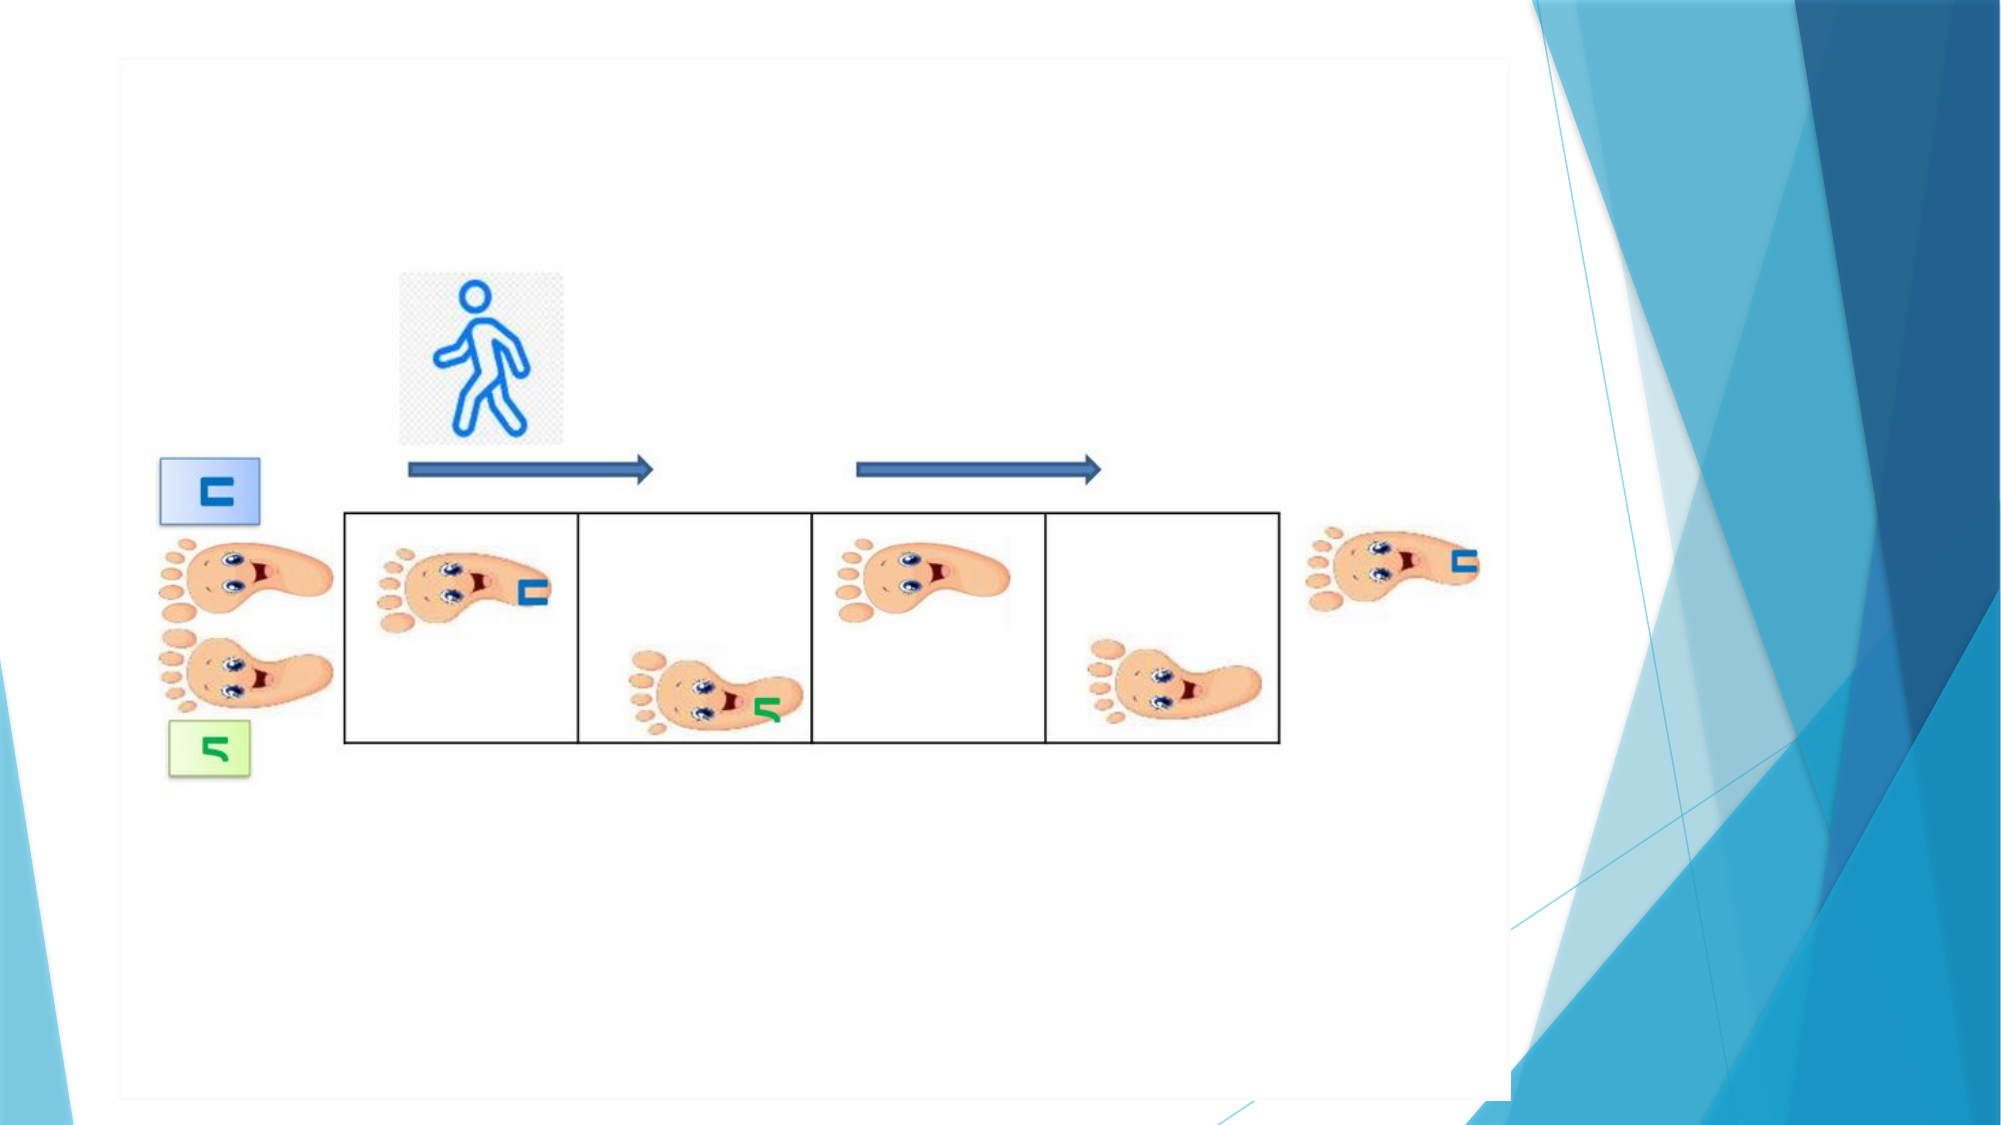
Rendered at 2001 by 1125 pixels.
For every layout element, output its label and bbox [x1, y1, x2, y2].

picture [117, 56, 1512, 1102]
